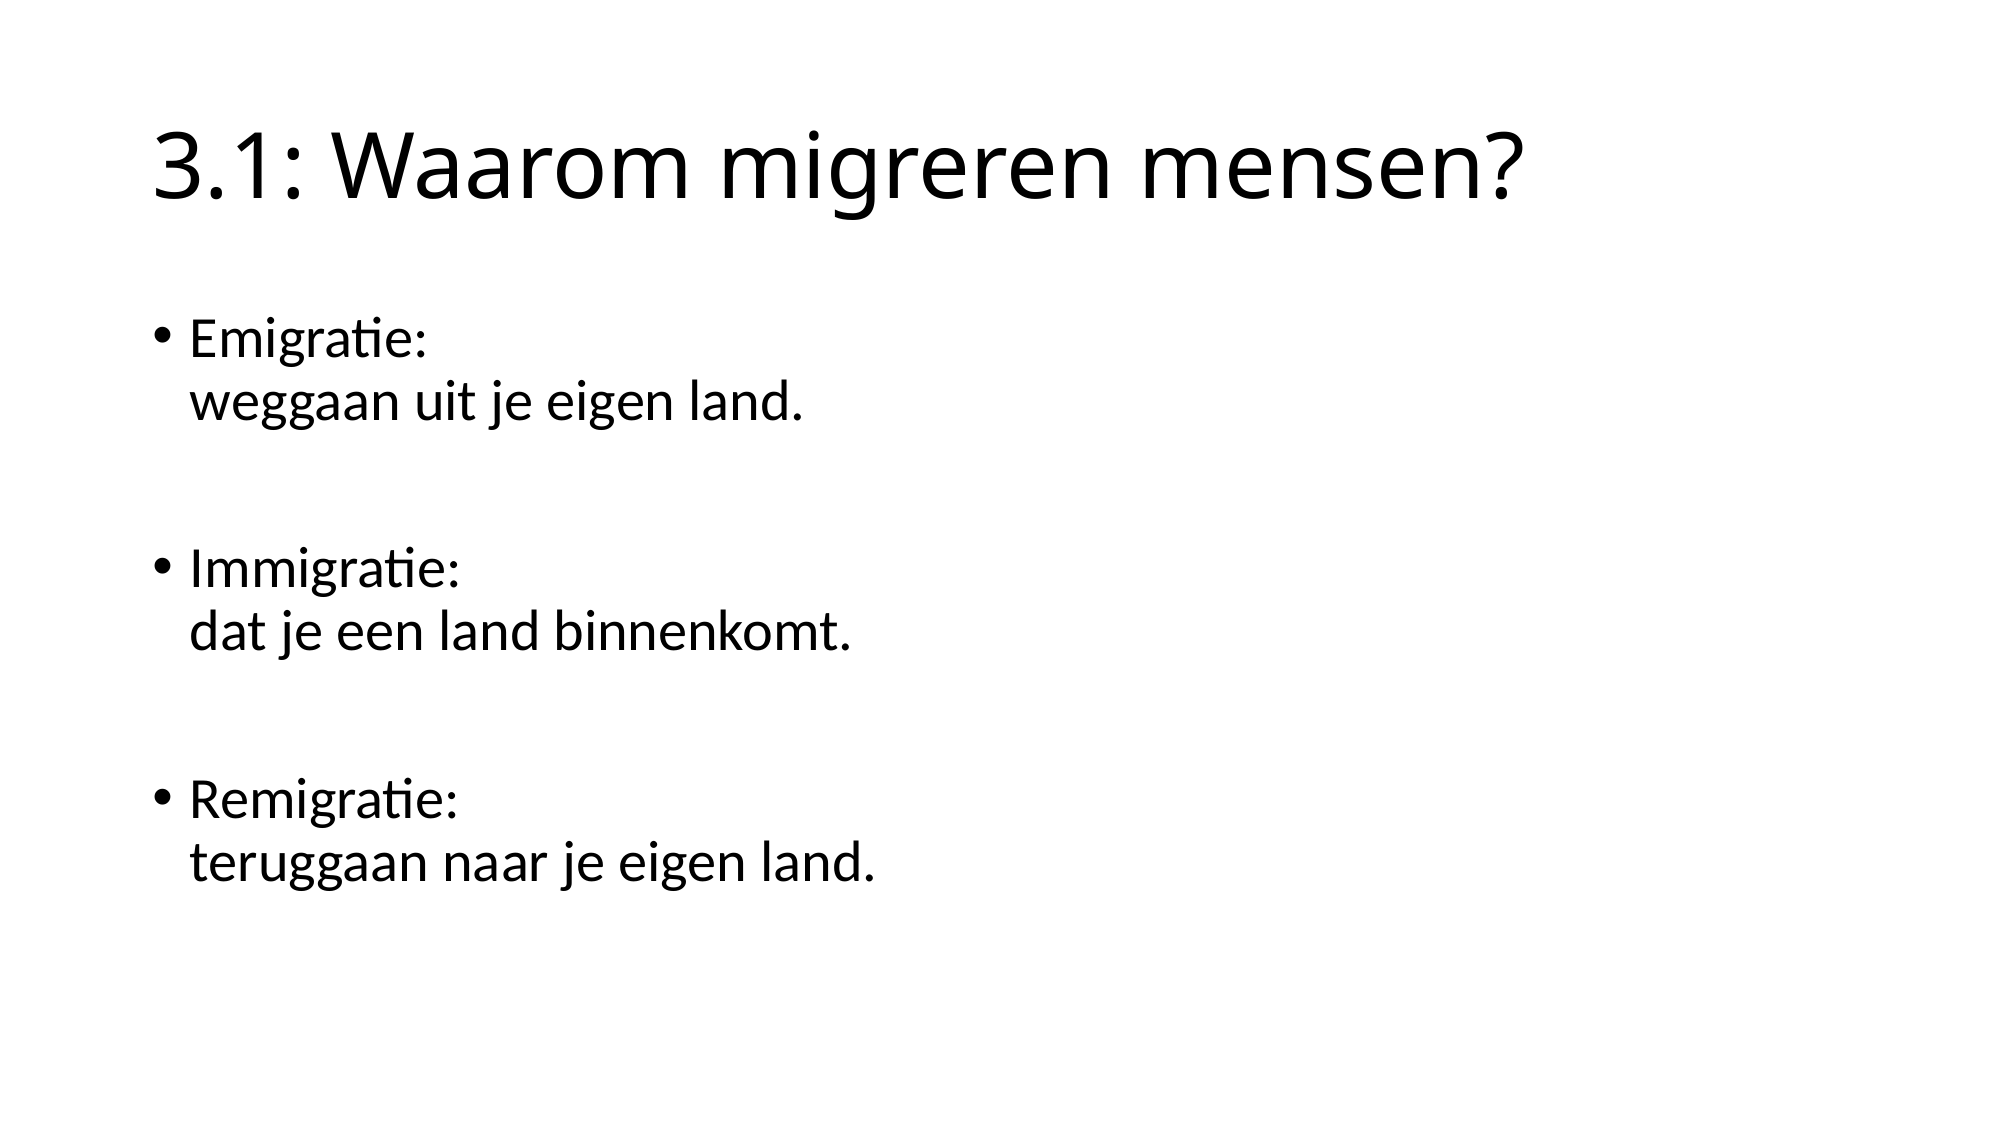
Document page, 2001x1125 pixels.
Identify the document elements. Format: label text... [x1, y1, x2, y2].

list Emigratie: weggaan uit je eigen land. Immigratie: dat je een land binnenkomt. Remigratie: teruggaan naar je eigen land. [137, 299, 1863, 1014]
title 3.1: Waarom migreren mensen? [137, 59, 1863, 278]
